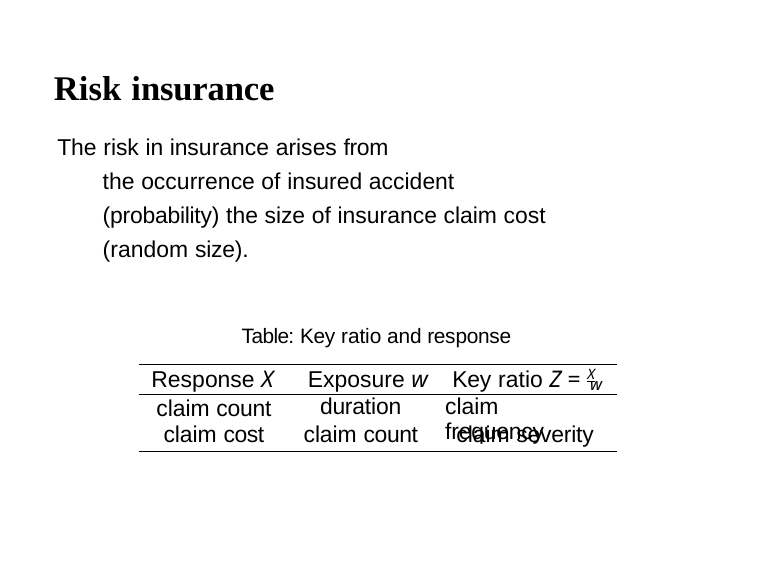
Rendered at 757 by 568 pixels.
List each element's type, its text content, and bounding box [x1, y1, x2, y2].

text_box The risk in insurance arises from the occurrence of insured accident (probability) the size of insurance claim cost (random size). [55, 123, 578, 263]
text_box duration claim count [301, 389, 421, 447]
title Risk insurance [51, 36, 705, 134]
text_box w claim frequency [443, 374, 607, 444]
text_box Response X Exposure w Key ratio Z = X claim count [145, 358, 610, 422]
text_box Table: Key ratio and response [239, 320, 517, 348]
text_box claim cost [161, 417, 267, 448]
text_box claim severity [454, 417, 596, 448]
